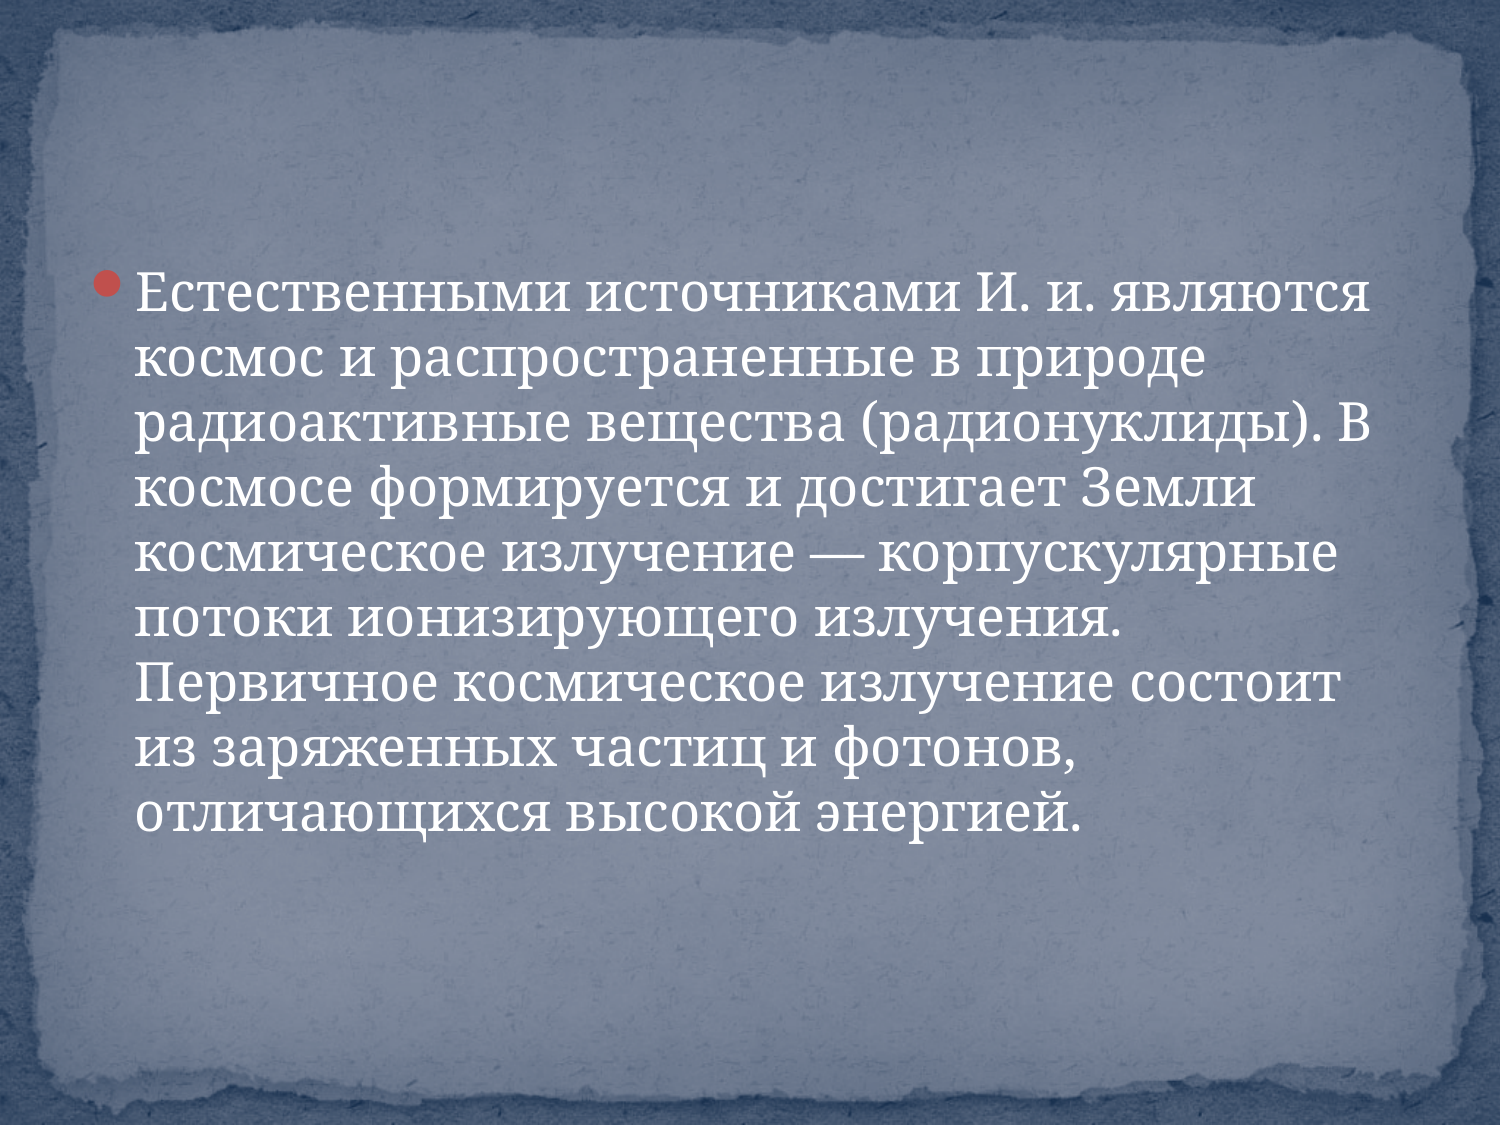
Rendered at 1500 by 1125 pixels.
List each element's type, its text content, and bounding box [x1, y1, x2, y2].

list Естественными источниками И. и. являются космос и распространенные в природе радиоактивные вещества (радионуклиды). В космосе формируется и достигает Земли космическое излучение — корпускулярные потоки ионизирующего излучения. Первичное космическое излучение состоит из заряженных частиц и фотонов, отличающихся высокой энергией. [75, 249, 1425, 1000]
